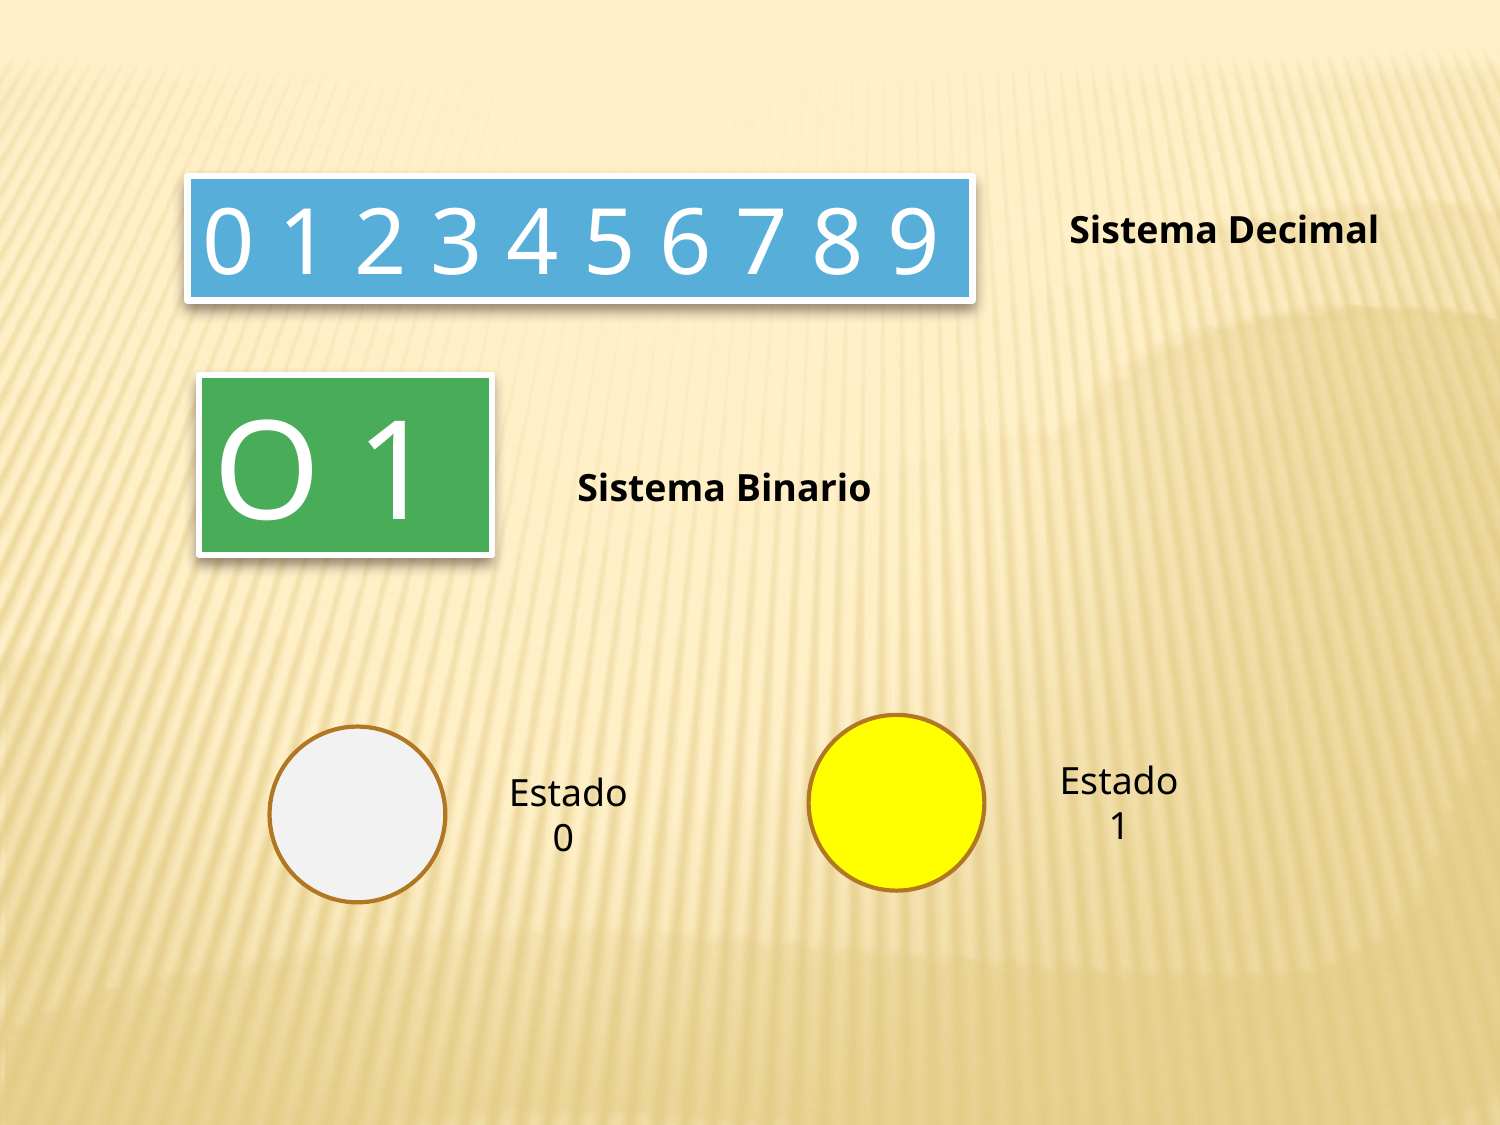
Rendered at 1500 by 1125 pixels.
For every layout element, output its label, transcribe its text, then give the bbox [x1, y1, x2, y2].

text_box 0 1 2 3 4 5 6 7 8 9 [184, 173, 976, 304]
text_box Estado 1 [1031, 749, 1208, 855]
text_box Estado 0 [480, 761, 657, 867]
text_box O 1 [196, 372, 495, 558]
text_box [267, 724, 448, 905]
text_box Sistema Decimal [1054, 199, 1407, 259]
text_box [806, 712, 987, 893]
text_box Sistema Binario [562, 456, 1161, 517]
